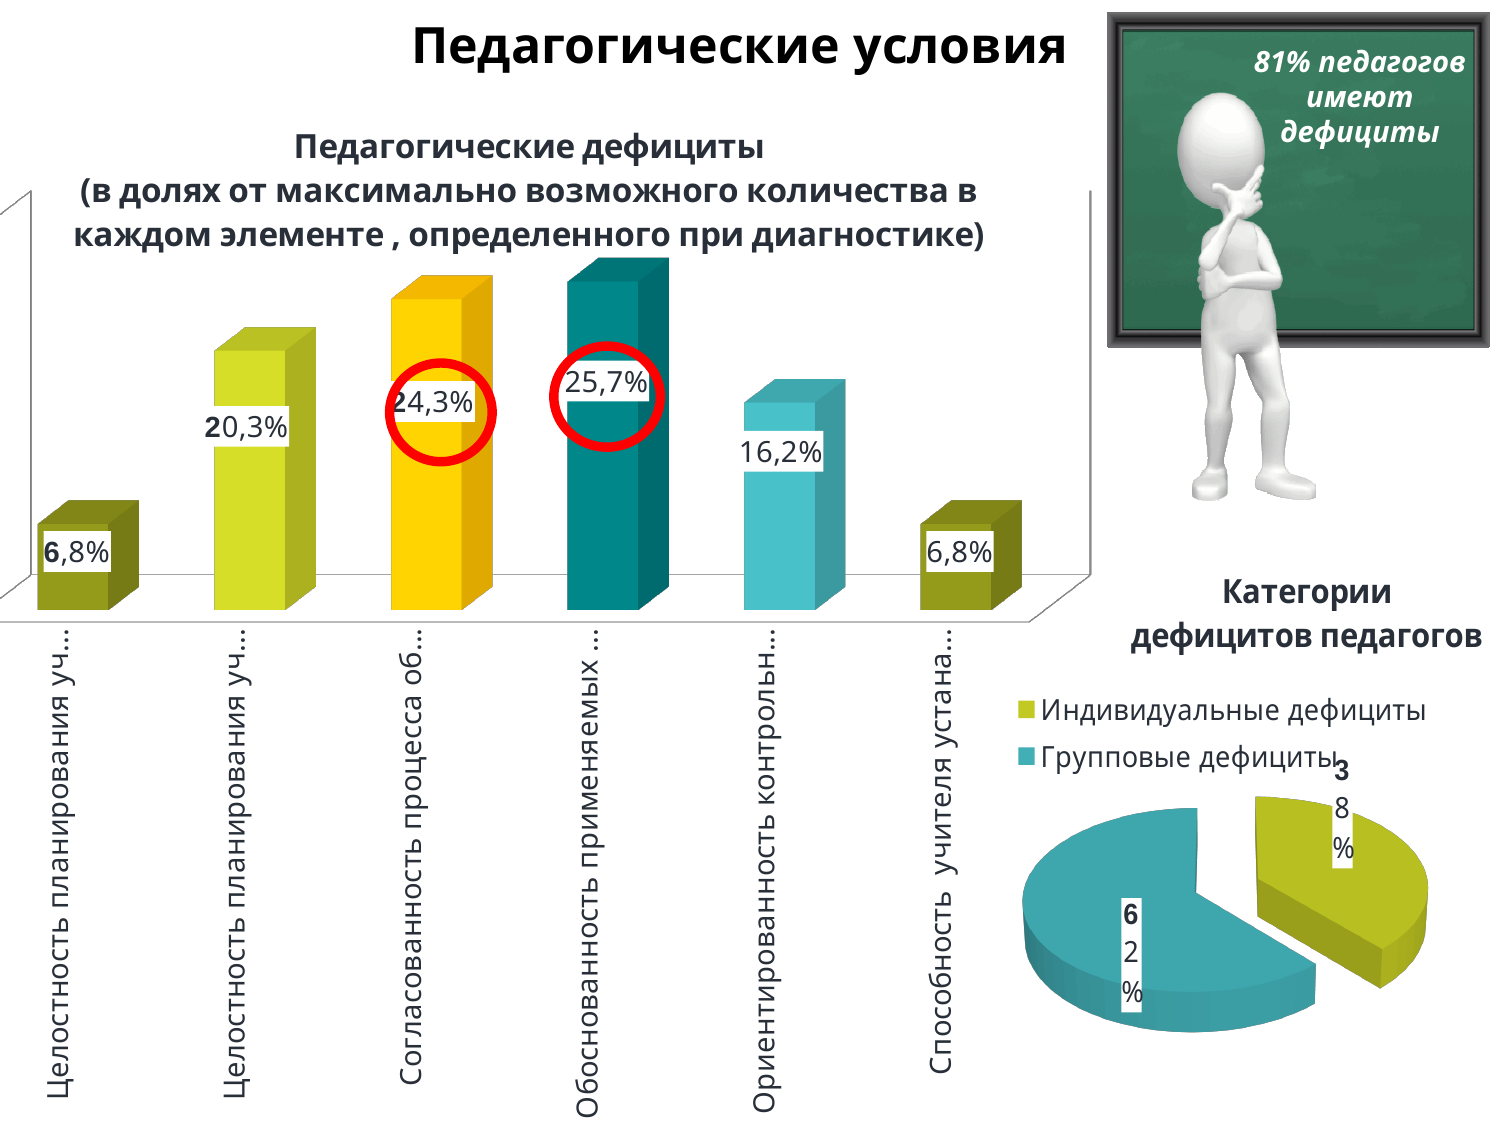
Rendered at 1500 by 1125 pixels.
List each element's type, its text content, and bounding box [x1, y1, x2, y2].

picture [1096, 0, 1500, 549]
title Педагогические условия [64, 0, 1096, 85]
chart [0, 85, 1489, 1125]
